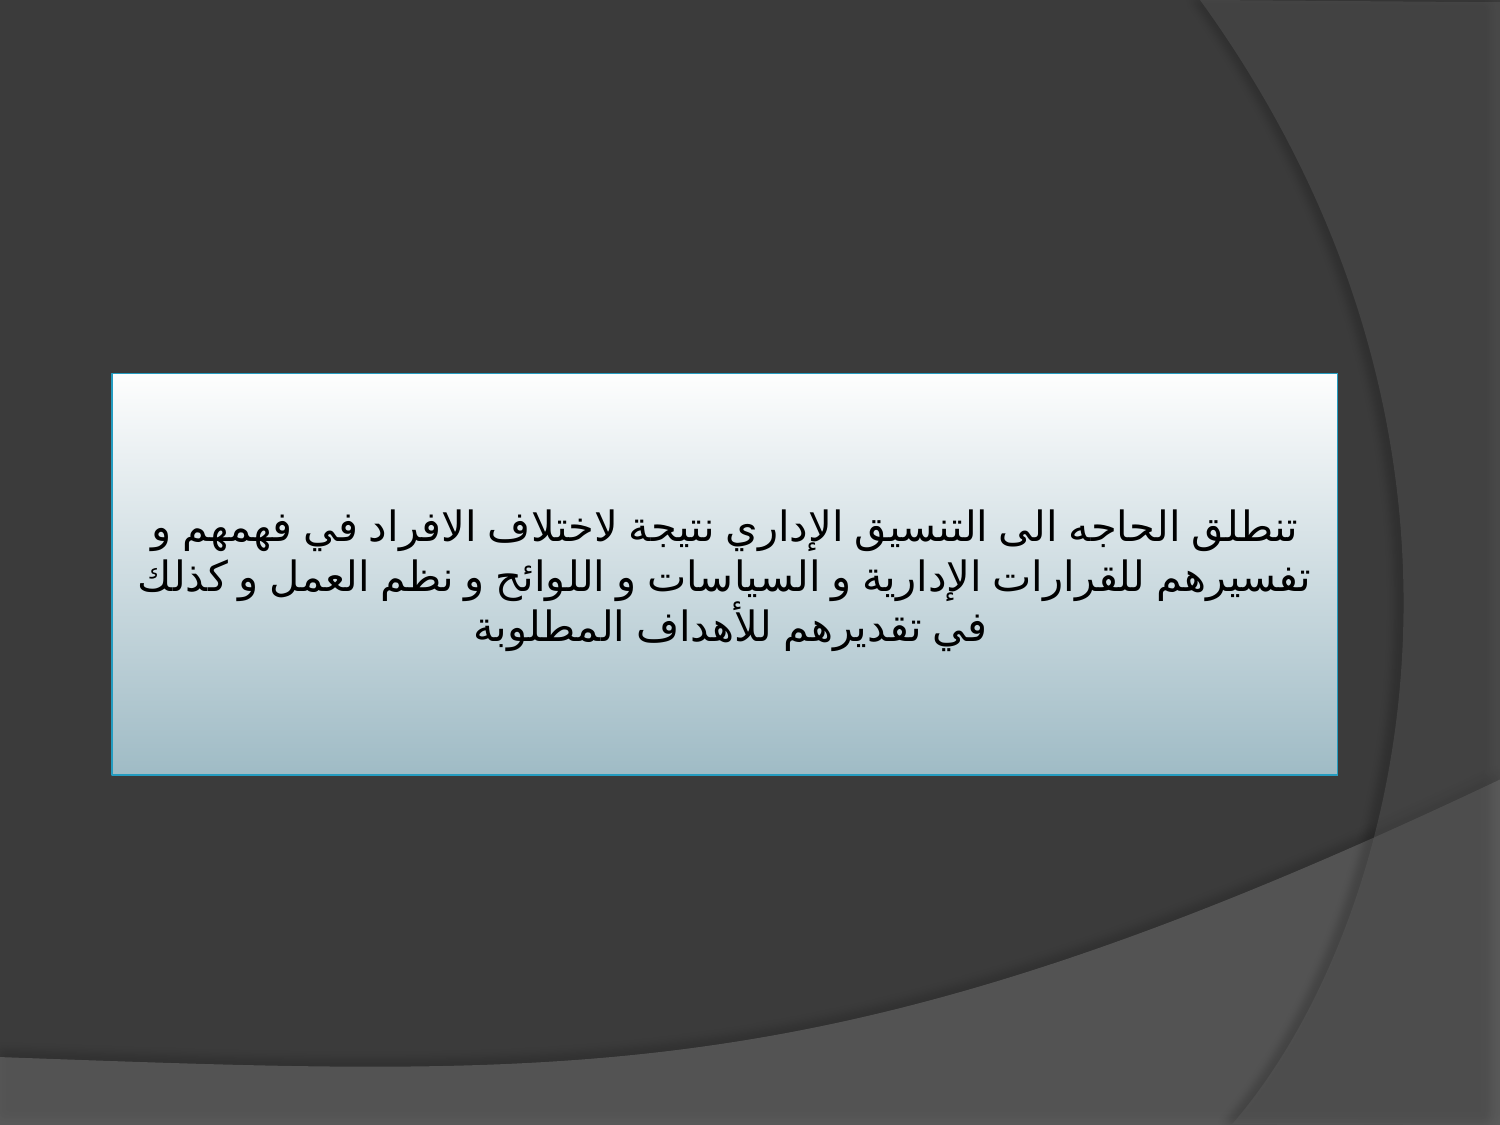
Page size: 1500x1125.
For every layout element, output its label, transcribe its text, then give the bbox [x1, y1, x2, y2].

title تنطلق الحاجه الى التنسيق الإداري نتيجة لاختلاف الافراد في فهمهم و تفسيرهم للقرارات الإدارية و السياسات و اللوائح و نظم العمل و كذلك في تقديرهم للأهداف المطلوبة [111, 373, 1338, 776]
